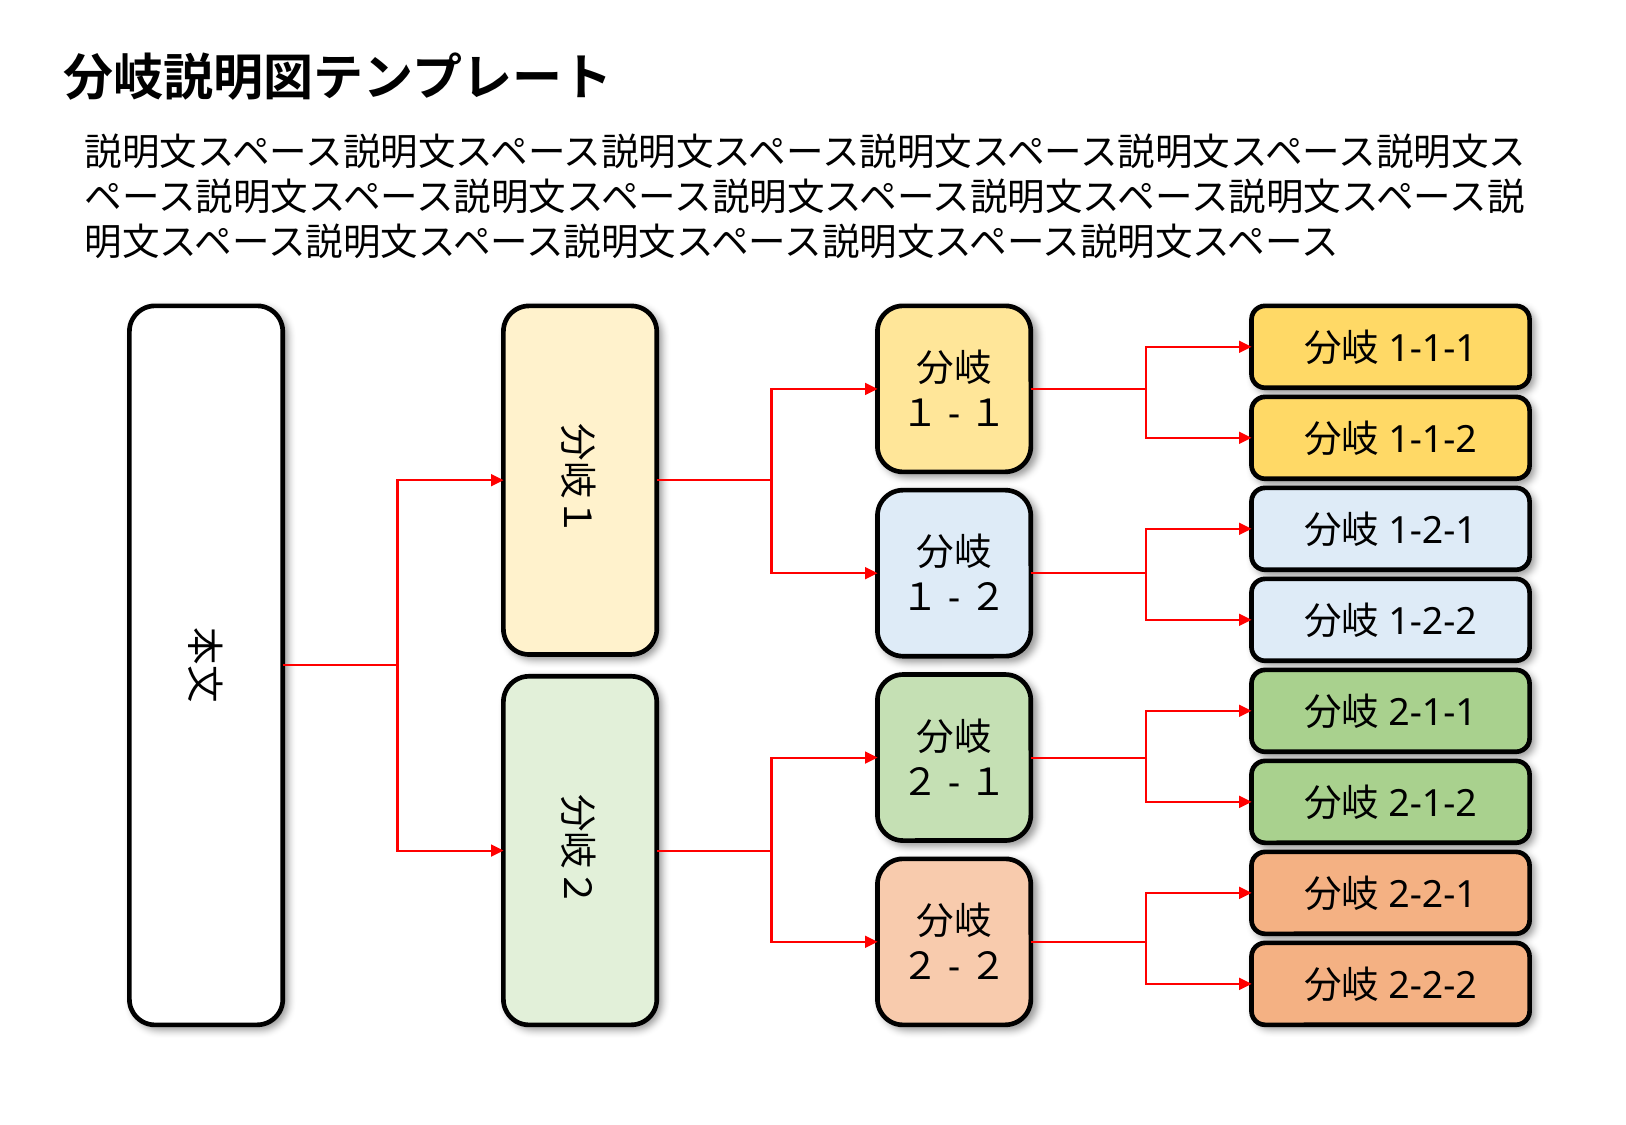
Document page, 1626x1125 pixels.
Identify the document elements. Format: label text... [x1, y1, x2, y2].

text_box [1030, 757, 1252, 802]
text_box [656, 388, 878, 480]
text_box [282, 480, 504, 665]
text_box 説明文スペース説明文スペース説明文スペース説明文スペース説明文スペース説明文スペース説明文スペース説明文スペース説明文スペース説明文スペース説明文スペース説明文スペース説明文スペース説明文スペース説明文スペース説明文スペース [70, 120, 1555, 271]
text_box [1030, 528, 1252, 573]
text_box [282, 665, 504, 851]
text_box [1030, 892, 1252, 941]
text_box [1030, 941, 1252, 984]
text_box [1030, 346, 1252, 388]
text_box 分岐2-2-1 [1250, 850, 1531, 935]
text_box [1030, 388, 1252, 438]
text_box 分岐１ [502, 304, 658, 656]
text_box 分岐1-1-2 [1250, 395, 1531, 480]
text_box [1030, 710, 1252, 757]
text_box 分岐1-2-2 [1250, 577, 1531, 662]
text_box 分岐2-1-1 [1250, 668, 1531, 753]
text_box 分岐1-1-1 [1250, 304, 1531, 389]
text_box 分岐２-２ [876, 857, 1032, 1026]
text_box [656, 850, 878, 942]
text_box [1030, 573, 1252, 620]
text_box 分岐２-１ [876, 673, 1032, 842]
text_box 分岐１-１ [876, 304, 1032, 473]
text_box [656, 480, 878, 574]
text_box 分岐２ [502, 675, 658, 1026]
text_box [656, 757, 878, 850]
text_box 本文 [128, 304, 284, 1026]
text_box 分岐2-2-2 [1250, 941, 1531, 1026]
text_box 分岐1-2-1 [1250, 486, 1531, 571]
text_box 分岐2-1-2 [1250, 759, 1531, 844]
text_box 分岐説明図テンプレート [48, 38, 628, 113]
text_box 分岐１-２ [876, 489, 1032, 658]
